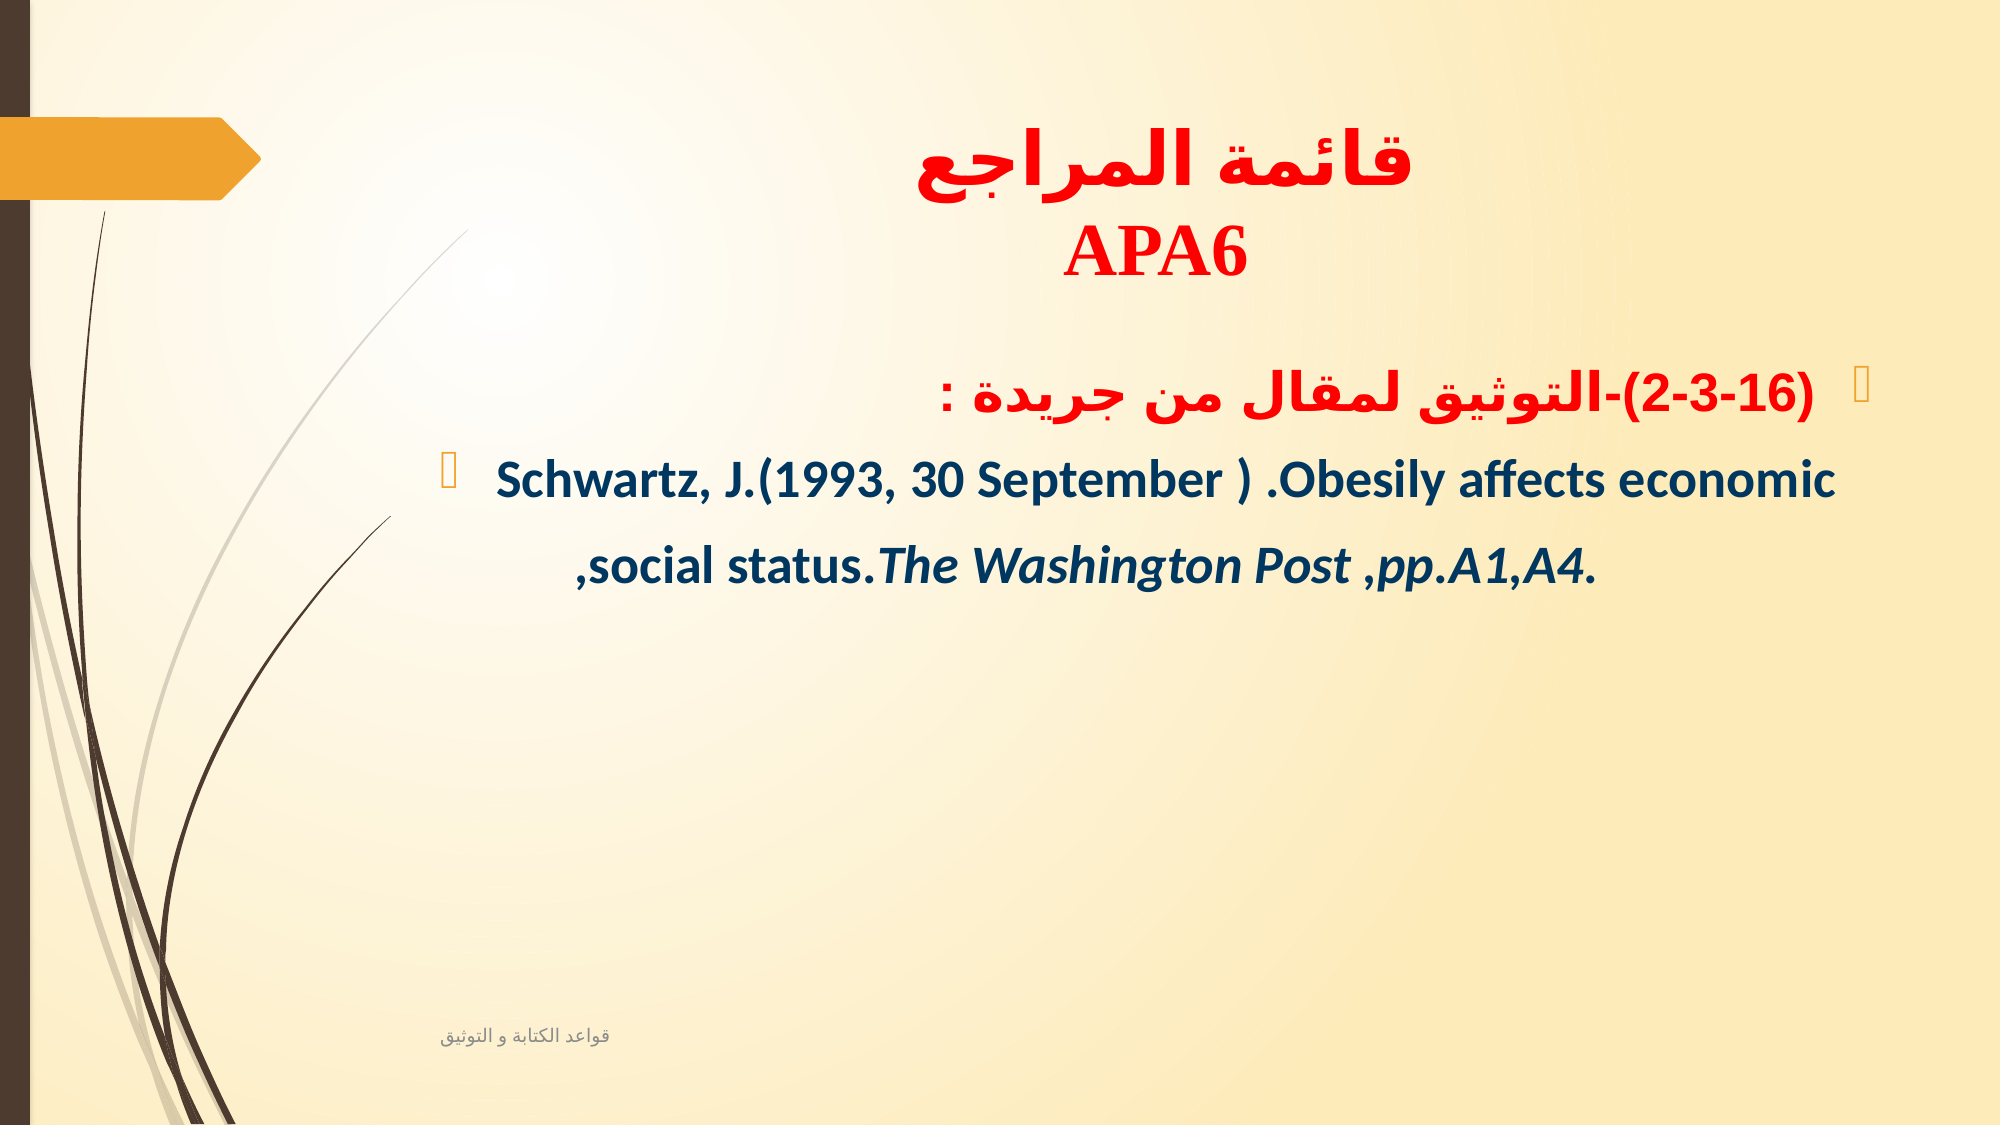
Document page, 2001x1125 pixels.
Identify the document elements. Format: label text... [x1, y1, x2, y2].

list (2-3-16)-التوثيق لمقال من جريدة : Schwartz, J.(1993, 30 September ) .Obesily affects economic ,social status.The Washington Post ,pp.A1,A4. [424, 350, 1888, 970]
footer قواعد الكتابة و التوثيق [424, 1006, 1675, 1067]
title قائمة المراجع APA6 [425, 102, 1888, 313]
